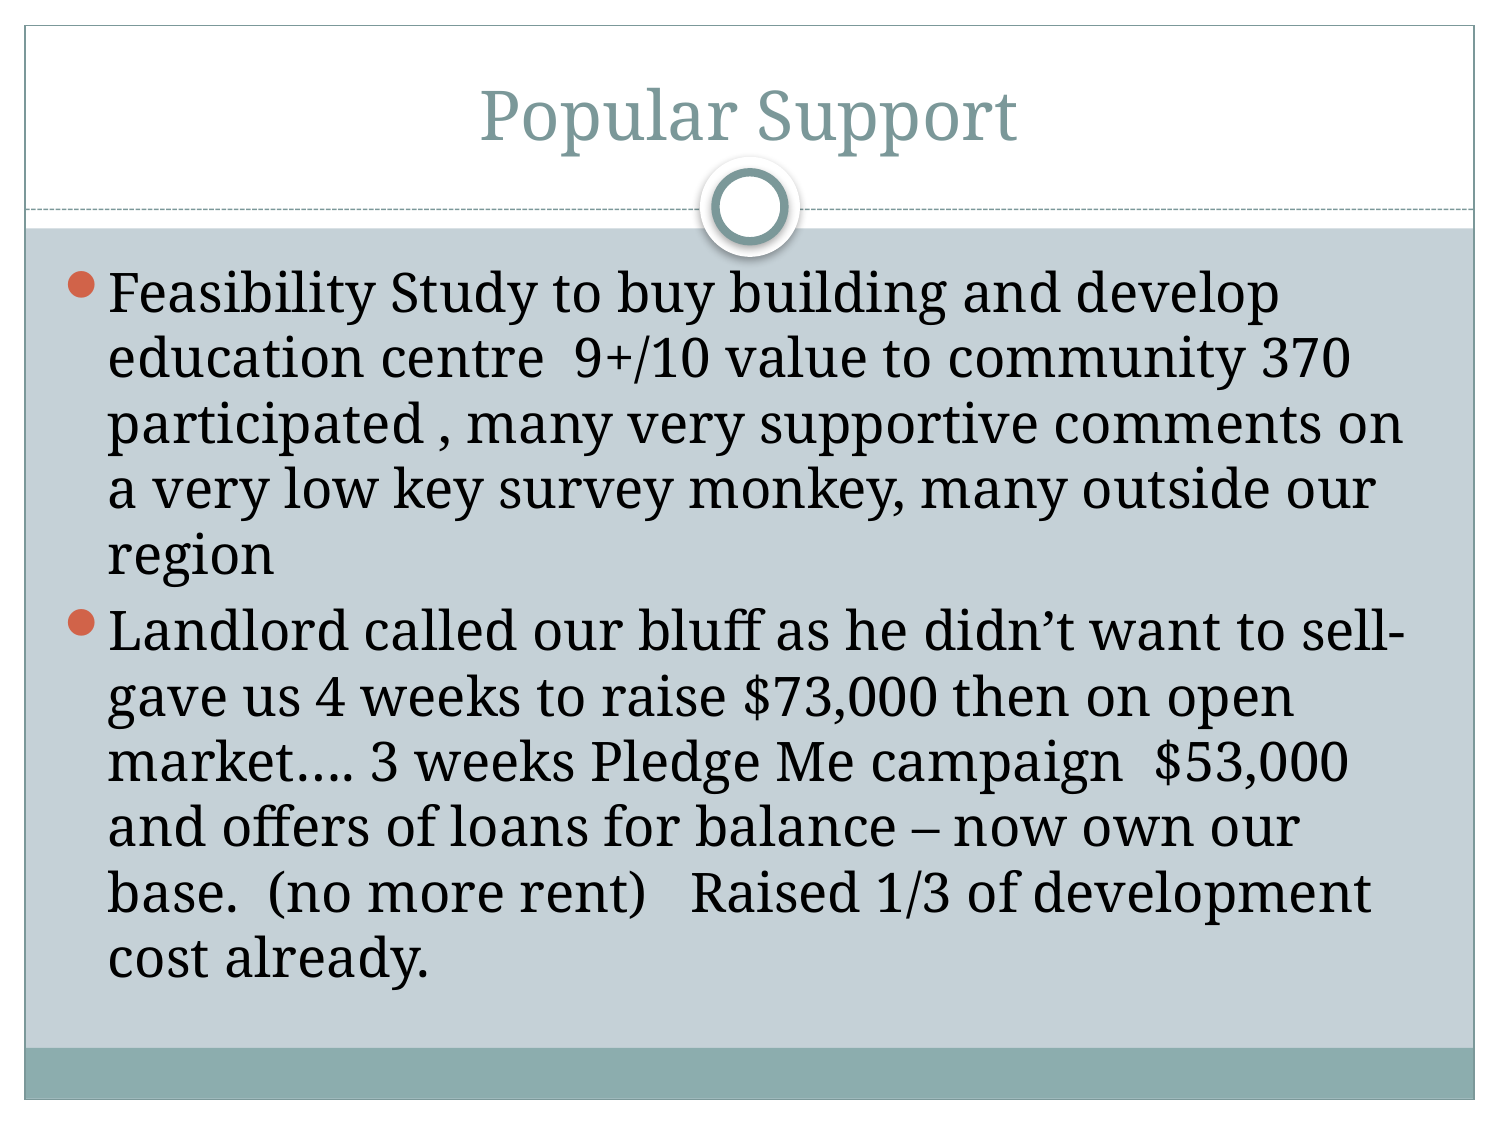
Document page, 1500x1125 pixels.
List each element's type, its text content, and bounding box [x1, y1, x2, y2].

title Popular Support [49, 37, 1450, 162]
list Feasibility Study to buy building and develop education centre 9+/10 value to community 370 participated , many very supportive comments on a very low key survey monkey, many outside our region Landlord called our bluff as he didn’t want to sell- gave us 4 weeks to raise $73,000 then on open market…. 3 weeks Pledge Me campaign $53,000 and offers of loans for balance – now own our base. (no more rent) Raised 1/3 of development cost already. [49, 250, 1445, 1001]
